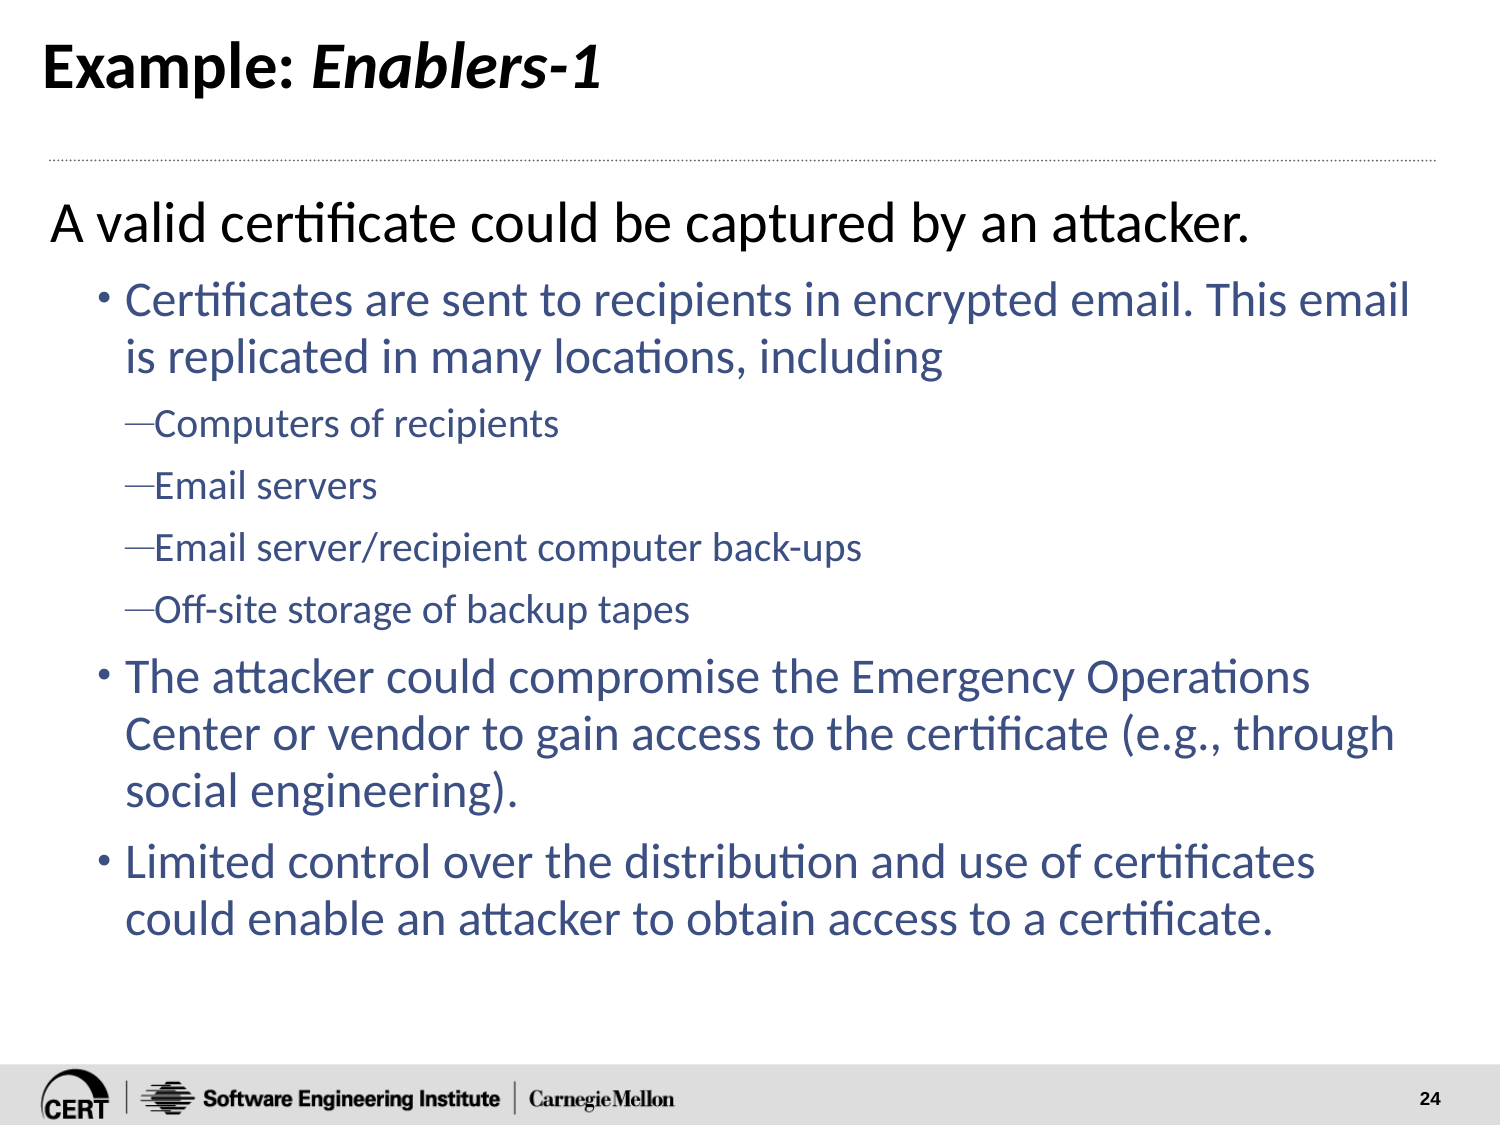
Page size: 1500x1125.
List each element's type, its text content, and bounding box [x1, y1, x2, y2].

list A valid certificate could be captured by an attacker. Certificates are sent to recipients in encrypted email. This email is replicated in many locations, including Computers of recipients Email servers Email server/recipient computer back-ups Off-site storage of backup tapes The attacker could compromise the Emergency Operations Center or vendor to gain access to the certificate (e.g., through social engineering). Limited control over the distribution and use of certificates could enable an attacker to obtain access to a certificate. [49, 187, 1438, 1001]
picture [24, 1065, 688, 1125]
title Example: Enablers-1 [42, 37, 1434, 155]
